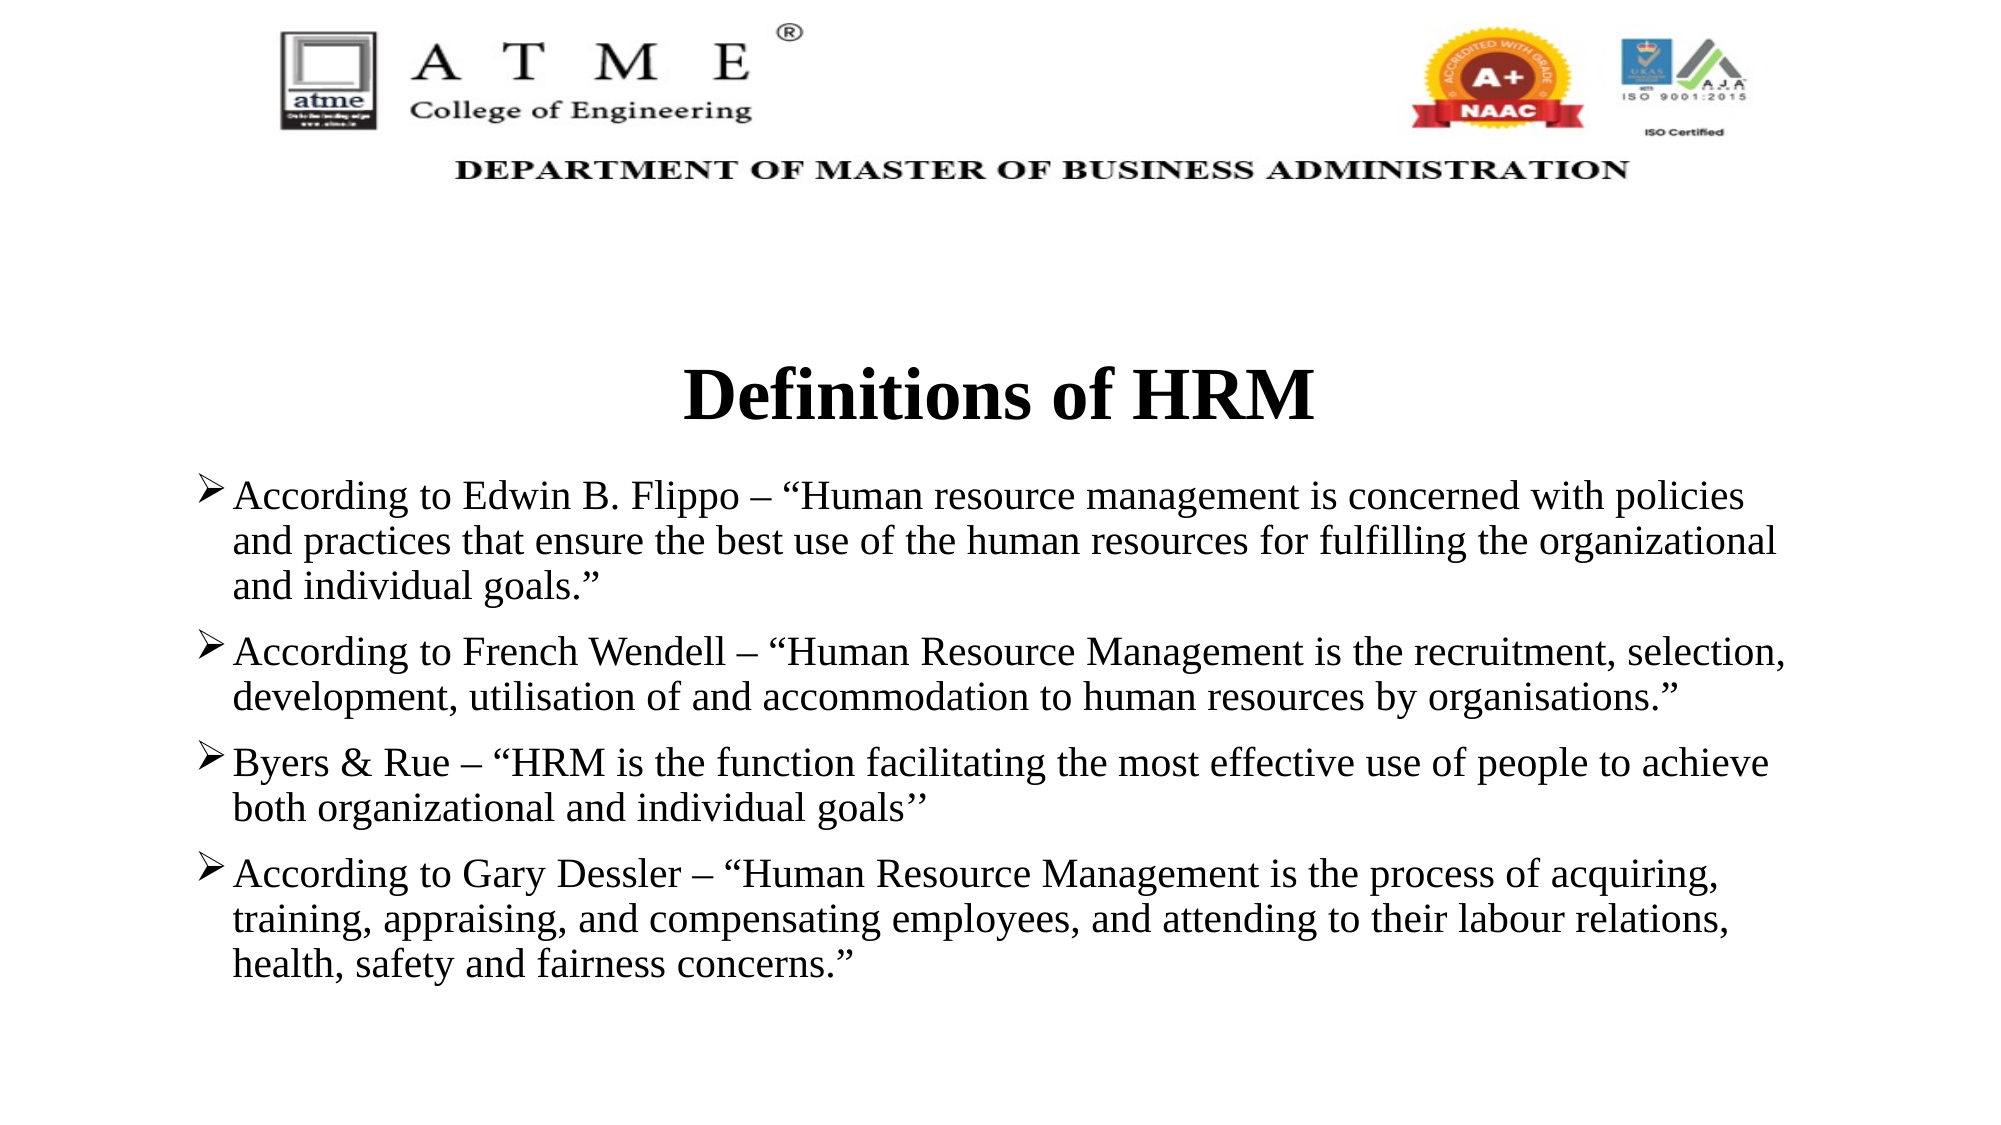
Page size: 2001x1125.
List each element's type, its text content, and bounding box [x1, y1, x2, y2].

list According to Edwin B. Flippo – “Human resource management is concerned with policies and practices that ensure the best use of the human resources for fulfilling the organizational and individual goals.” According to French Wendell – “Human Resource Management is the recruitment, selection, development, utilisation of and accommodation to human resources by organisations.” Byers & Rue – “HRM is the function facilitating the most effective use of people to achieve both organizational and individual goals’’ According to Gary Dessler – “Human Resource Management is the process of acquiring, training, appraising, and compensating employees, and attending to their labour relations, health, safety and fairness concerns.” [180, 466, 1830, 1038]
picture [272, 22, 1802, 59]
title Definitions of HRM [137, 59, 1863, 731]
